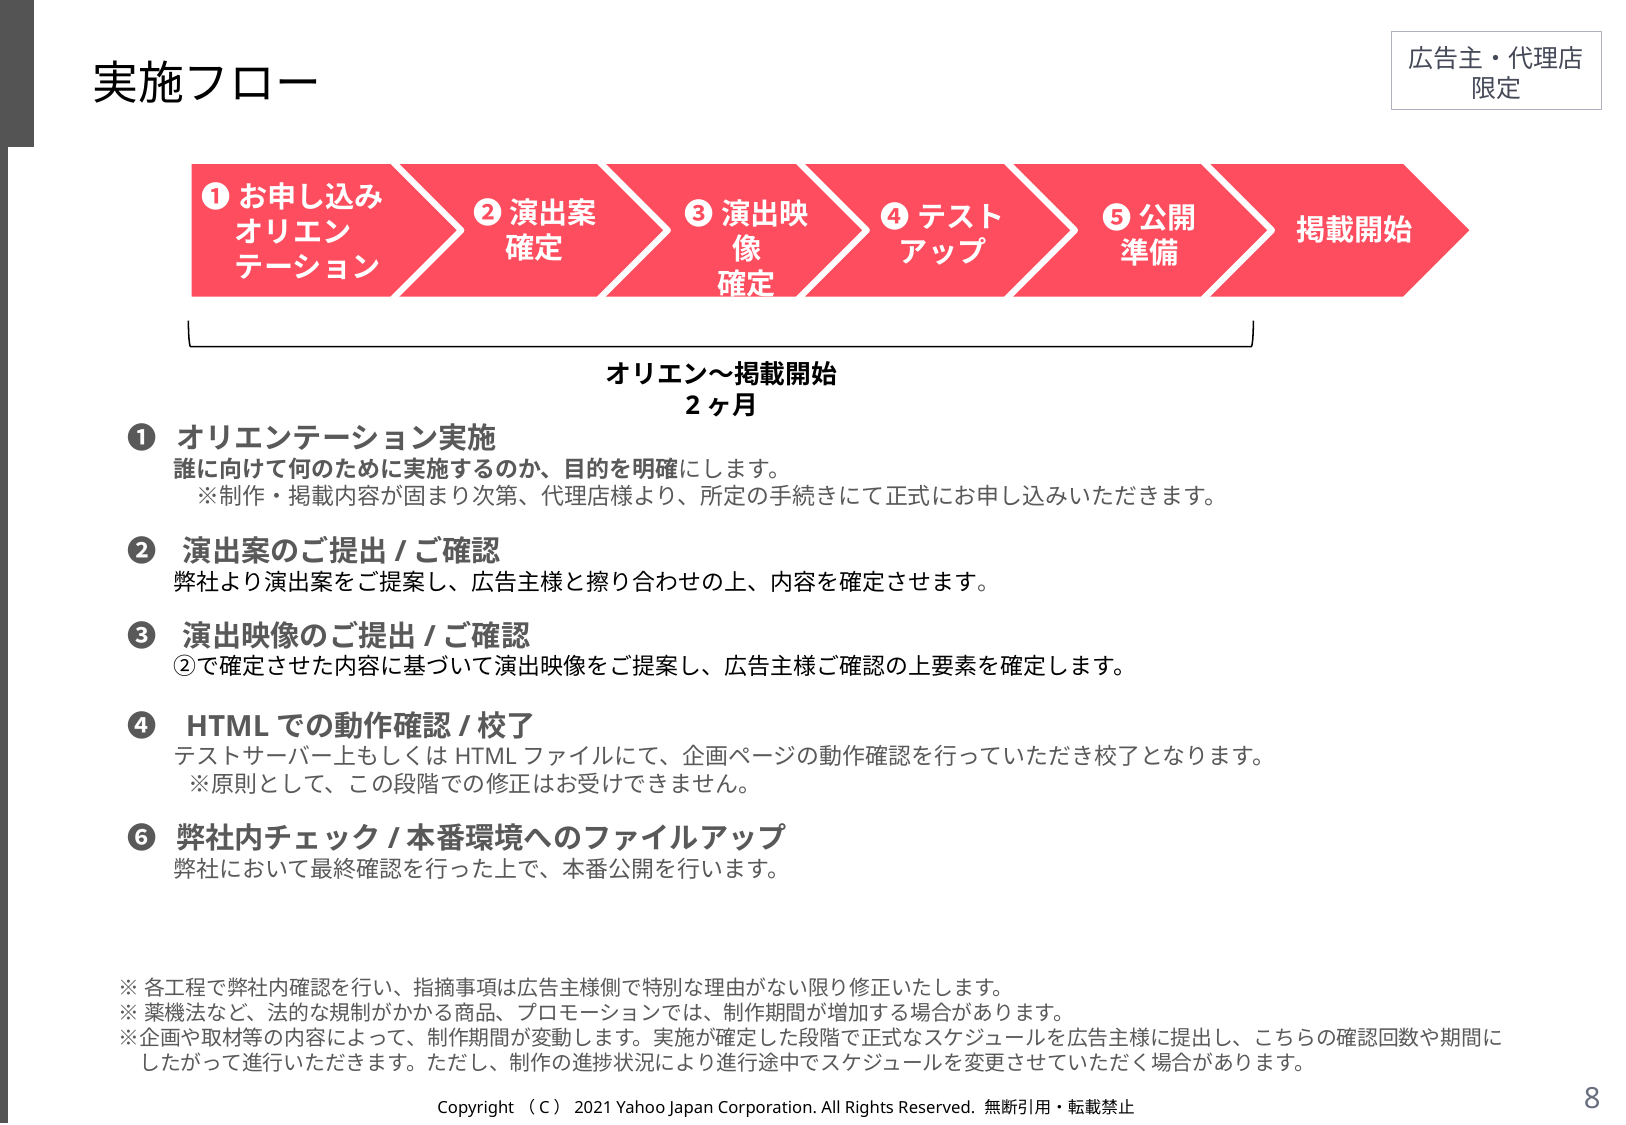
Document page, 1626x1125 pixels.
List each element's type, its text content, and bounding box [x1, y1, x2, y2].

text_box [1205, 254, 1454, 302]
footer Copyright（C）2021 Yahoo Japan Corporation. All Rights Reserved. 無断引用・転載禁止 [422, 1107, 1167, 1125]
text_box [1204, 158, 1450, 203]
text_box ❶ オリエンテーション実施 誰に向けて何のために実施するのか、目的を明確にします。 ※制作・掲載内容が固まり次第、代理店様より、所定の手続きにて正式にお申し込みいただきます。 ❷ 演出案のご提出/ご確認 弊社より演出案をご提案し、広告主様と擦り合わせの上、内容を確定させます。 ❸ 演出映像のご提出/ご確認 ②で確定させた内容に基づいて演出映像をご提案し、広告主様ご確認の上要素を確定します。 ❹ HTMLでの動作確認/校了 テストサーバー上もしくはHTMLファイルにて、企画ページの動作確認を行っていただき校了となります。 ※原則として、この段階での修正はお受けできません。 ❻ 弊社内チェック/本番環境へのファイルアップ 弊社において最終確認を行った上で、本番公開を行います。 [112, 412, 1546, 890]
text_box [394, 158, 628, 187]
text_box オリエン～掲載開始 2ヶ月 [189, 350, 1254, 428]
title 実施フロー [77, 46, 1389, 118]
text_box [186, 158, 405, 171]
text_box [186, 291, 404, 302]
text_box [600, 158, 827, 215]
text_box ※各工程で弊社内確認を行い、指摘事項は広告主様側で特別な理由がない限り修正いたします。 ※薬機法など、法的な規制がかかる商品、プロモーションでは、制作期間が増加する場合があります。 ※企画や取材等の内容によって、制作期間が変動します。実施が確定した段階で正式なスケジュールを広告主様に提出し、こちらの確認回数や期間に したがって進行いただきます。ただし、制作の進捗状況により進行途中でスケジュールを変更させていただく場合があります。 [103, 967, 1544, 1107]
text_box ➊お申し込み オリエン テーション [139, 171, 447, 291]
text_box [800, 158, 1059, 302]
text_box [1008, 251, 1229, 302]
text_box [601, 246, 657, 302]
text_box [1240, 195, 1252, 266]
text_box 掲載開始 [1242, 203, 1468, 254]
text_box [1007, 158, 1236, 210]
text_box [1468, 221, 1477, 240]
text_box ❹テスト アップ [853, 190, 1033, 276]
text_box [394, 273, 629, 302]
text_box [837, 197, 853, 263]
text_box ❸演出映像 確定 [657, 187, 837, 308]
text_box ❺公開 準備 [1059, 191, 1240, 277]
text_box [187, 320, 1255, 348]
text_box [643, 202, 657, 259]
text_box ❷演出案 確定 [427, 187, 643, 273]
